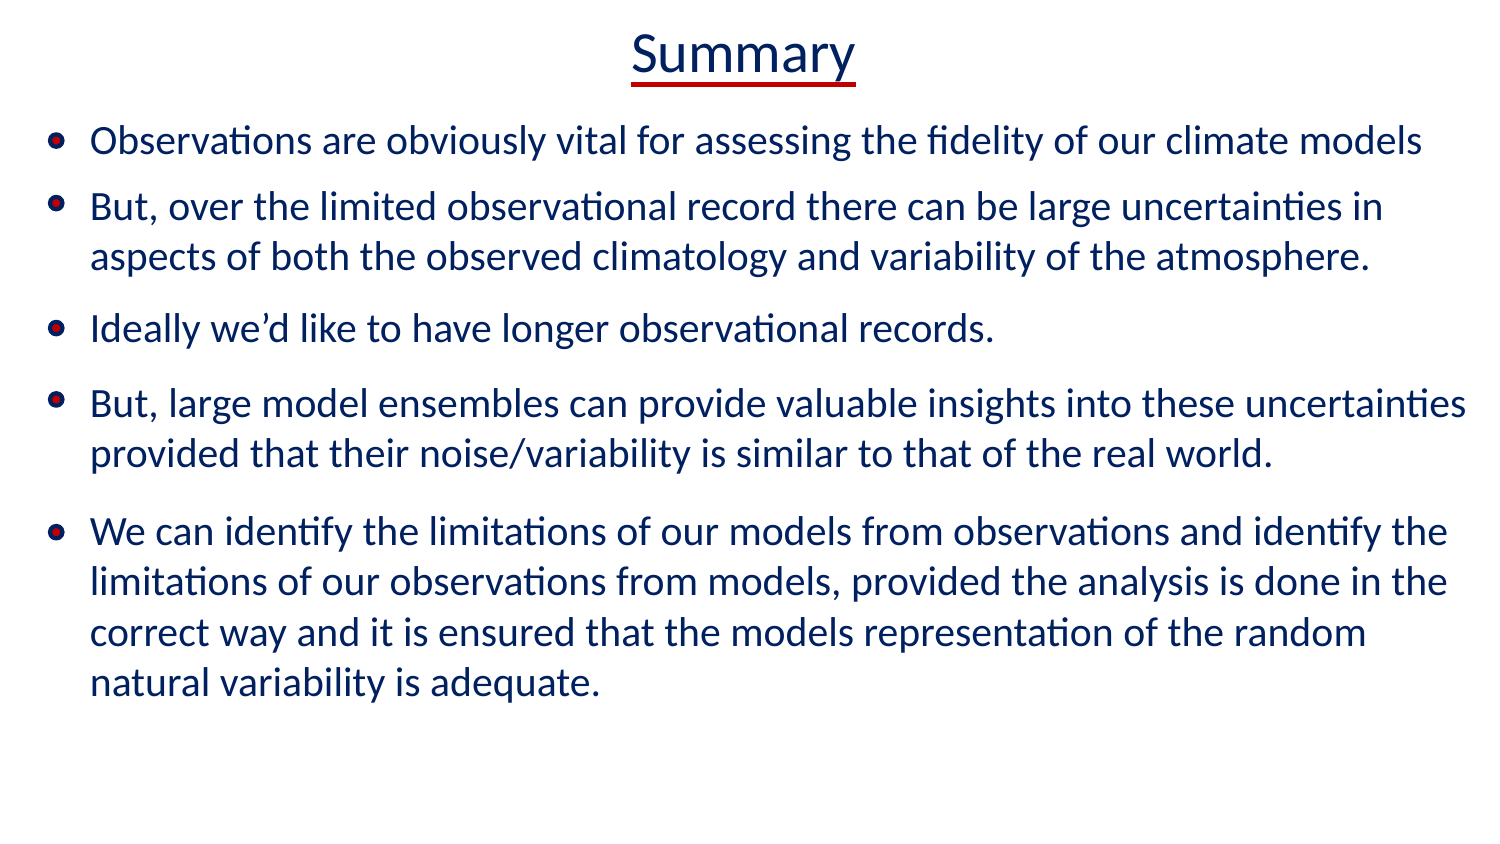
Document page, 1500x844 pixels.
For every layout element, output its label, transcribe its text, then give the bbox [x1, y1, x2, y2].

text_box We can identify the limitations of our models from observations and identify the limitations of our observations from models, provided the analysis is done in the correct way and it is ensured that the models representation of the random natural variability is adequate. [74, 496, 1488, 712]
text_box Summary [12, 6, 1475, 91]
text_box But, large model ensembles can provide valuable insights into these uncertainties provided that their noise/variability is similar to that of the real world. [74, 368, 1488, 483]
text_box Observations are obviously vital for assessing the fidelity of our climate models [74, 105, 1488, 170]
text_box [47, 194, 65, 212]
text_box [47, 132, 65, 149]
text_box [47, 523, 65, 541]
text_box [47, 391, 65, 408]
text_box But, over the limited observational record there can be large uncertainties in aspects of both the observed climatology and variability of the atmosphere. [74, 171, 1488, 287]
text_box Ideally we’d like to have longer observational records. [74, 293, 1488, 358]
text_box [47, 319, 65, 337]
